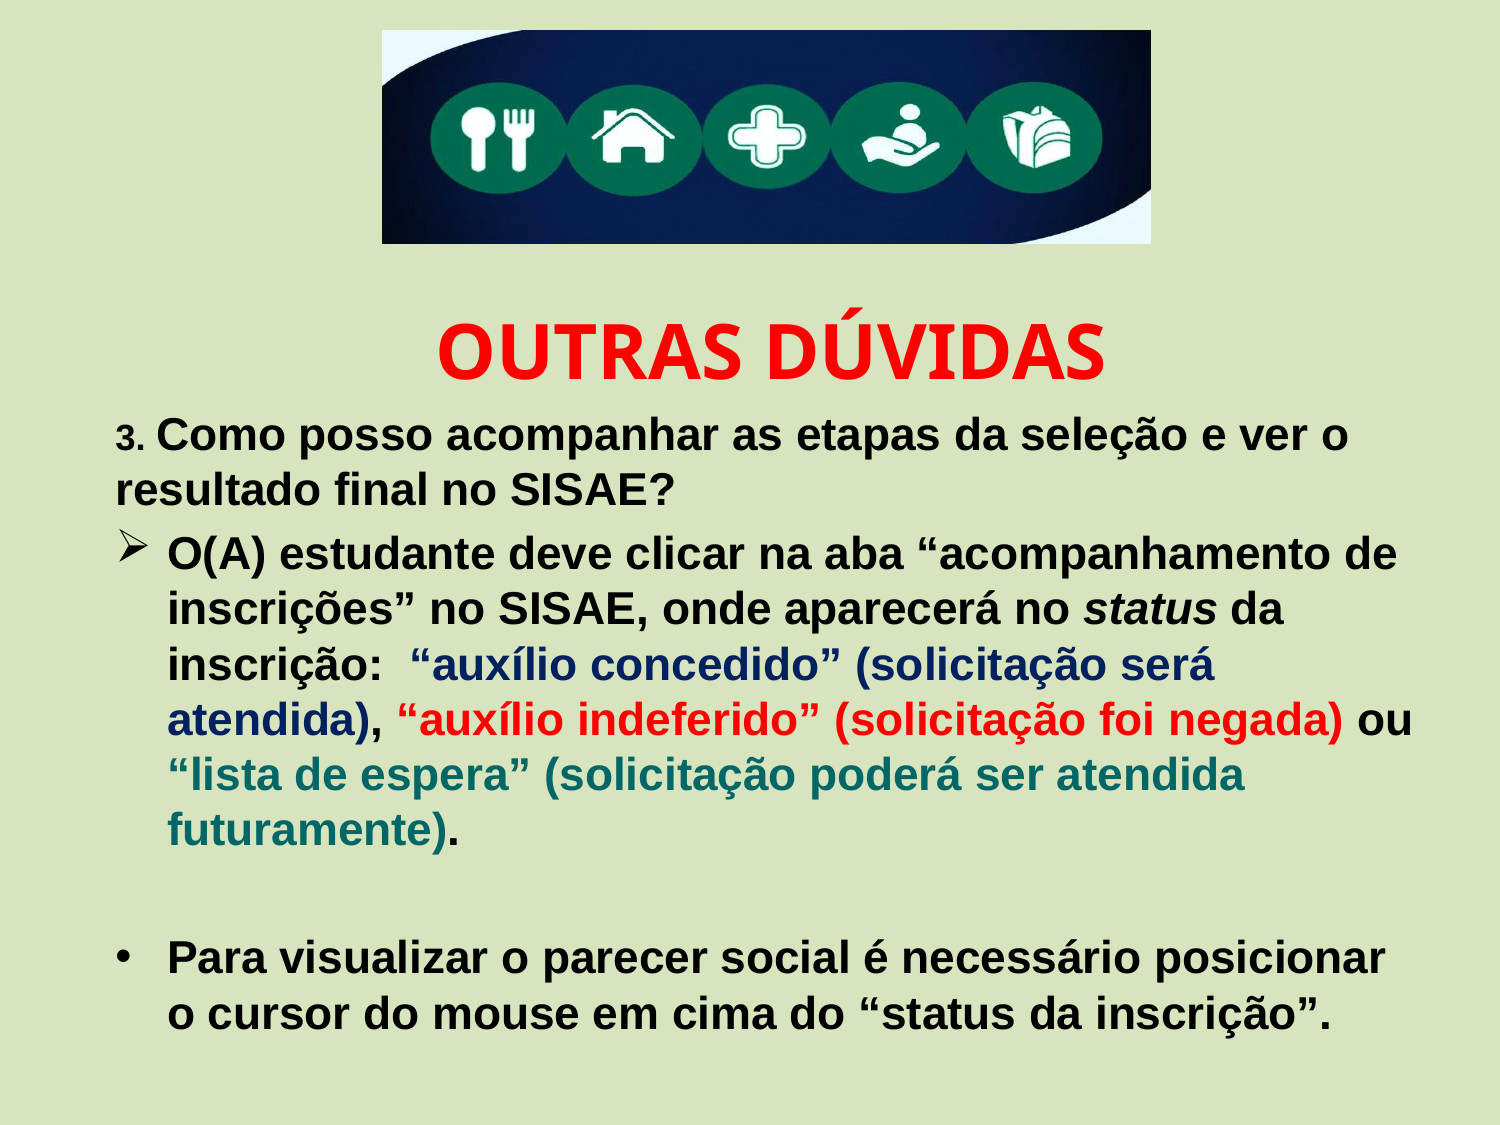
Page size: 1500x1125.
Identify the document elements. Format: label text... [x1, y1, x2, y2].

list OUTRAS DÚVIDAS 3. Como posso acompanhar as etapas da seleção e ver o resultado final no SISAE? O(A) estudante deve clicar na aba “acompanhamento de inscrições” no SISAE, onde aparecerá no status da inscrição: “auxílio concedido” (solicitação será atendida), “auxílio indeferido” (solicitação foi negada) ou “lista de espera” (solicitação poderá ser atendida futuramente). Para visualizar o parecer social é necessário posicionar o cursor do mouse em cima do “status da inscrição”. [100, 295, 1442, 1069]
picture [382, 30, 1151, 244]
